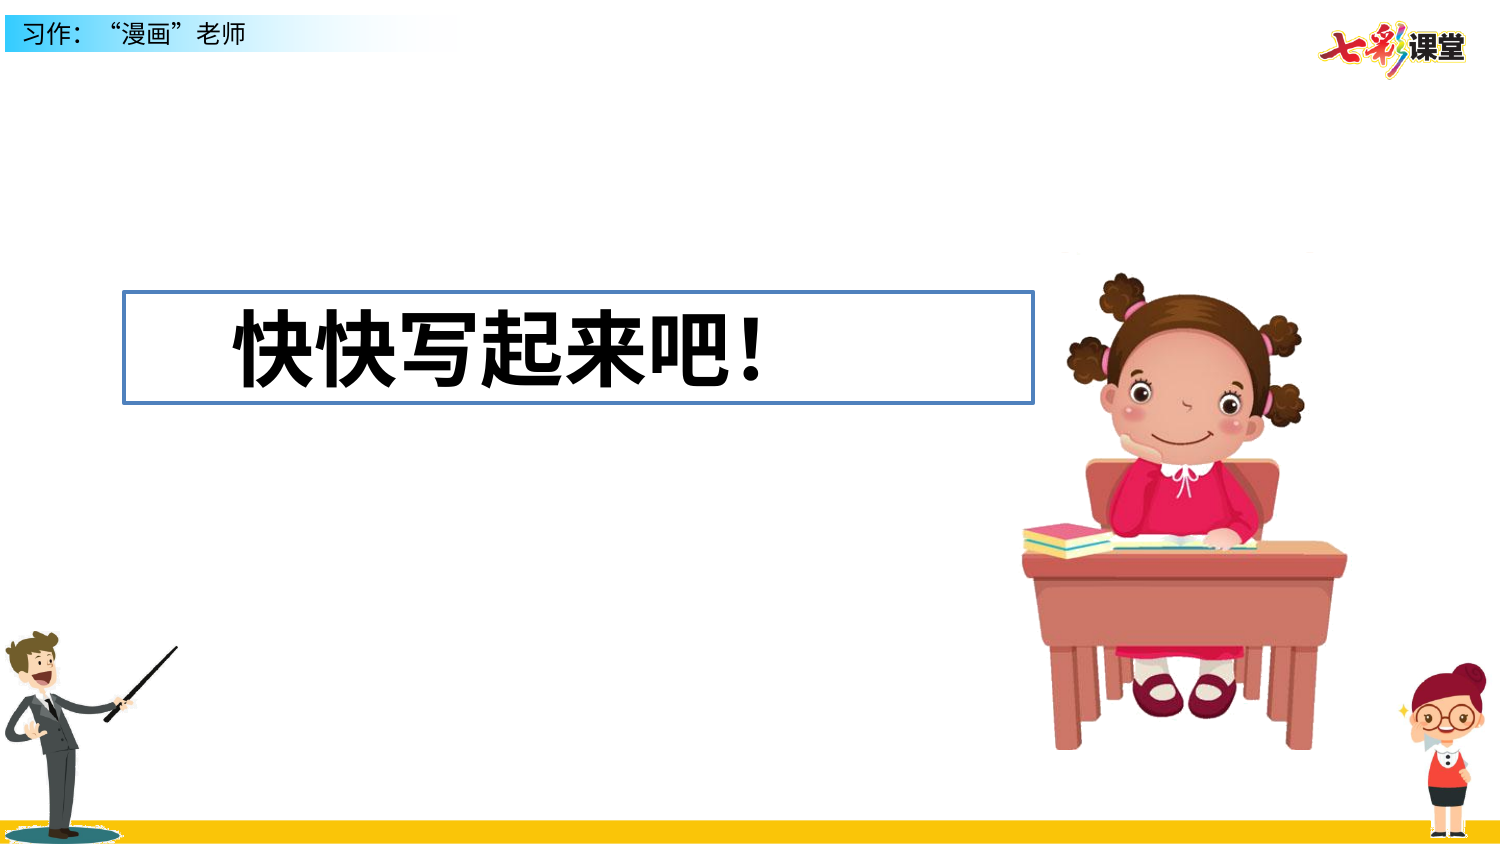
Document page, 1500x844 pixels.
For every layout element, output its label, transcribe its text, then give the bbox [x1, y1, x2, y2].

picture [5, 631, 178, 844]
picture [1316, 20, 1468, 80]
picture [1009, 252, 1500, 844]
text_box 快快写起来吧！ [122, 290, 1004, 405]
